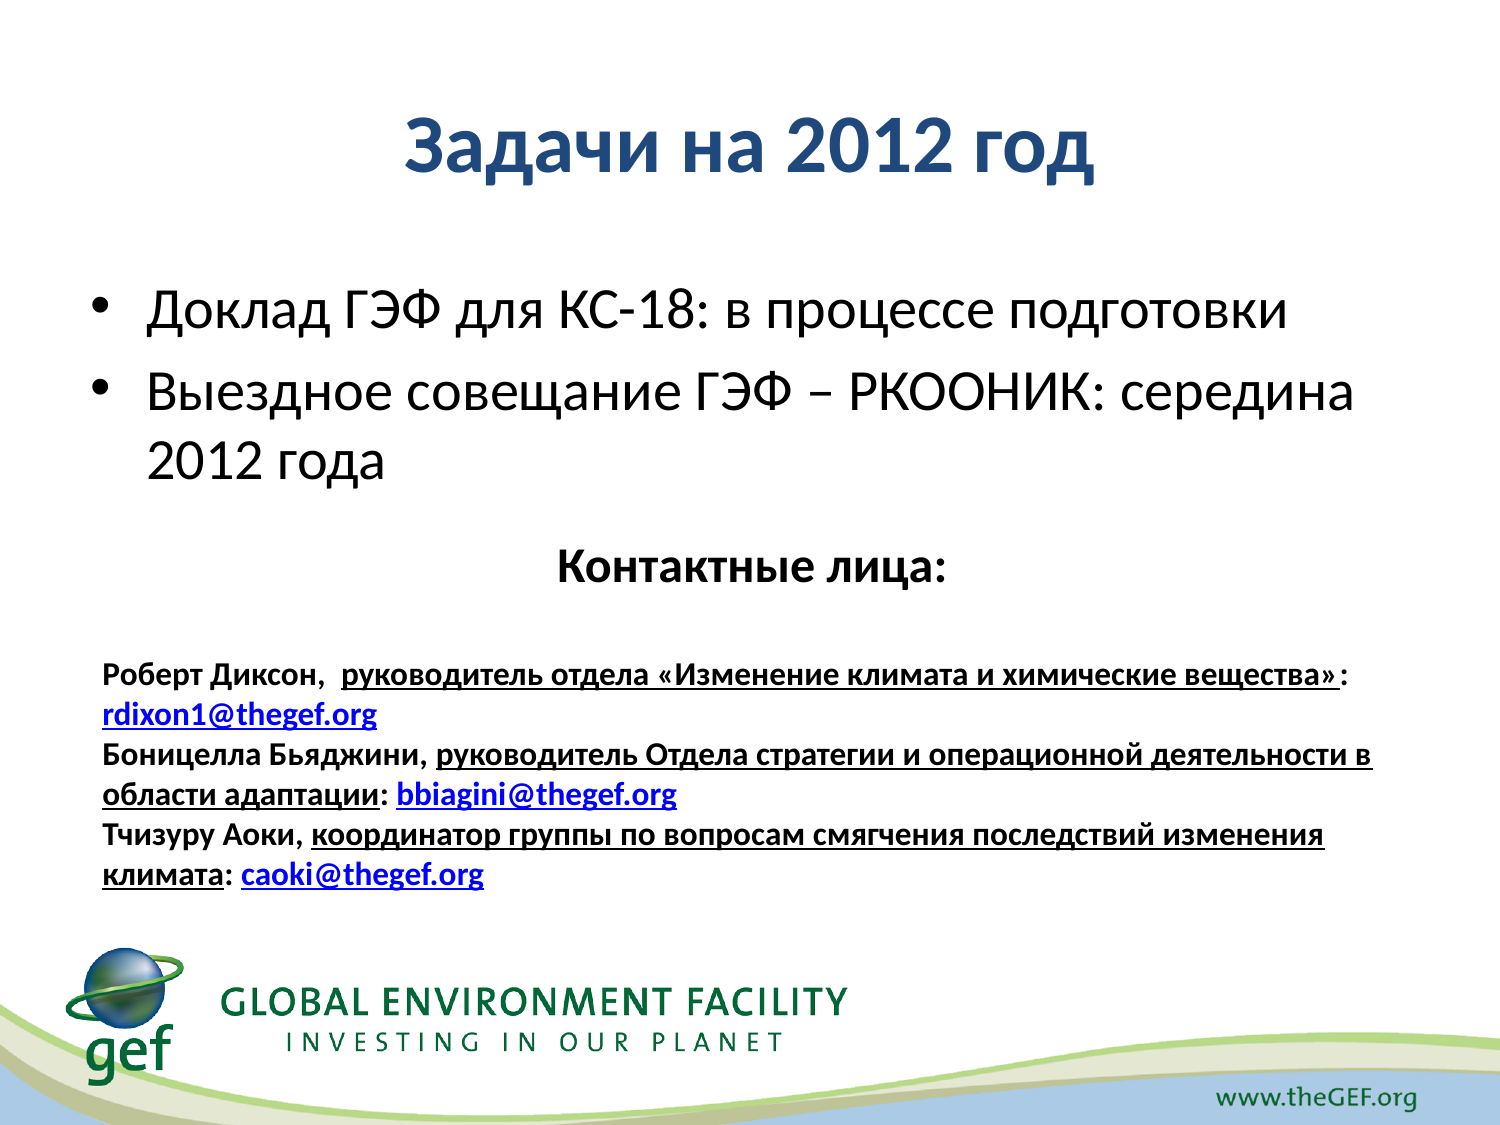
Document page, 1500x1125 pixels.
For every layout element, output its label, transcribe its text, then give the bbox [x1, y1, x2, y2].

picture [0, 920, 1500, 1125]
list Доклад ГЭФ для КС-18: в процессе подготовки Выездное совещание ГЭФ – РКООНИК: середина 2012 года [74, 262, 1426, 513]
title Задачи на 2012 год [74, 44, 1426, 233]
text_box Контактные лица: Роберт Диксон, руководитель отдела «Изменение климата и химические вещества»: rdixon1@thegef.org Боницелла Бьяджини, руководитель Отдела стратегии и операционной деятельности в области адаптации: bbiagini@thegef.org Тчизуру Аоки, координатор группы по вопросам смягчения последствий изменения климата: caoki@thegef.org [87, 524, 1418, 900]
